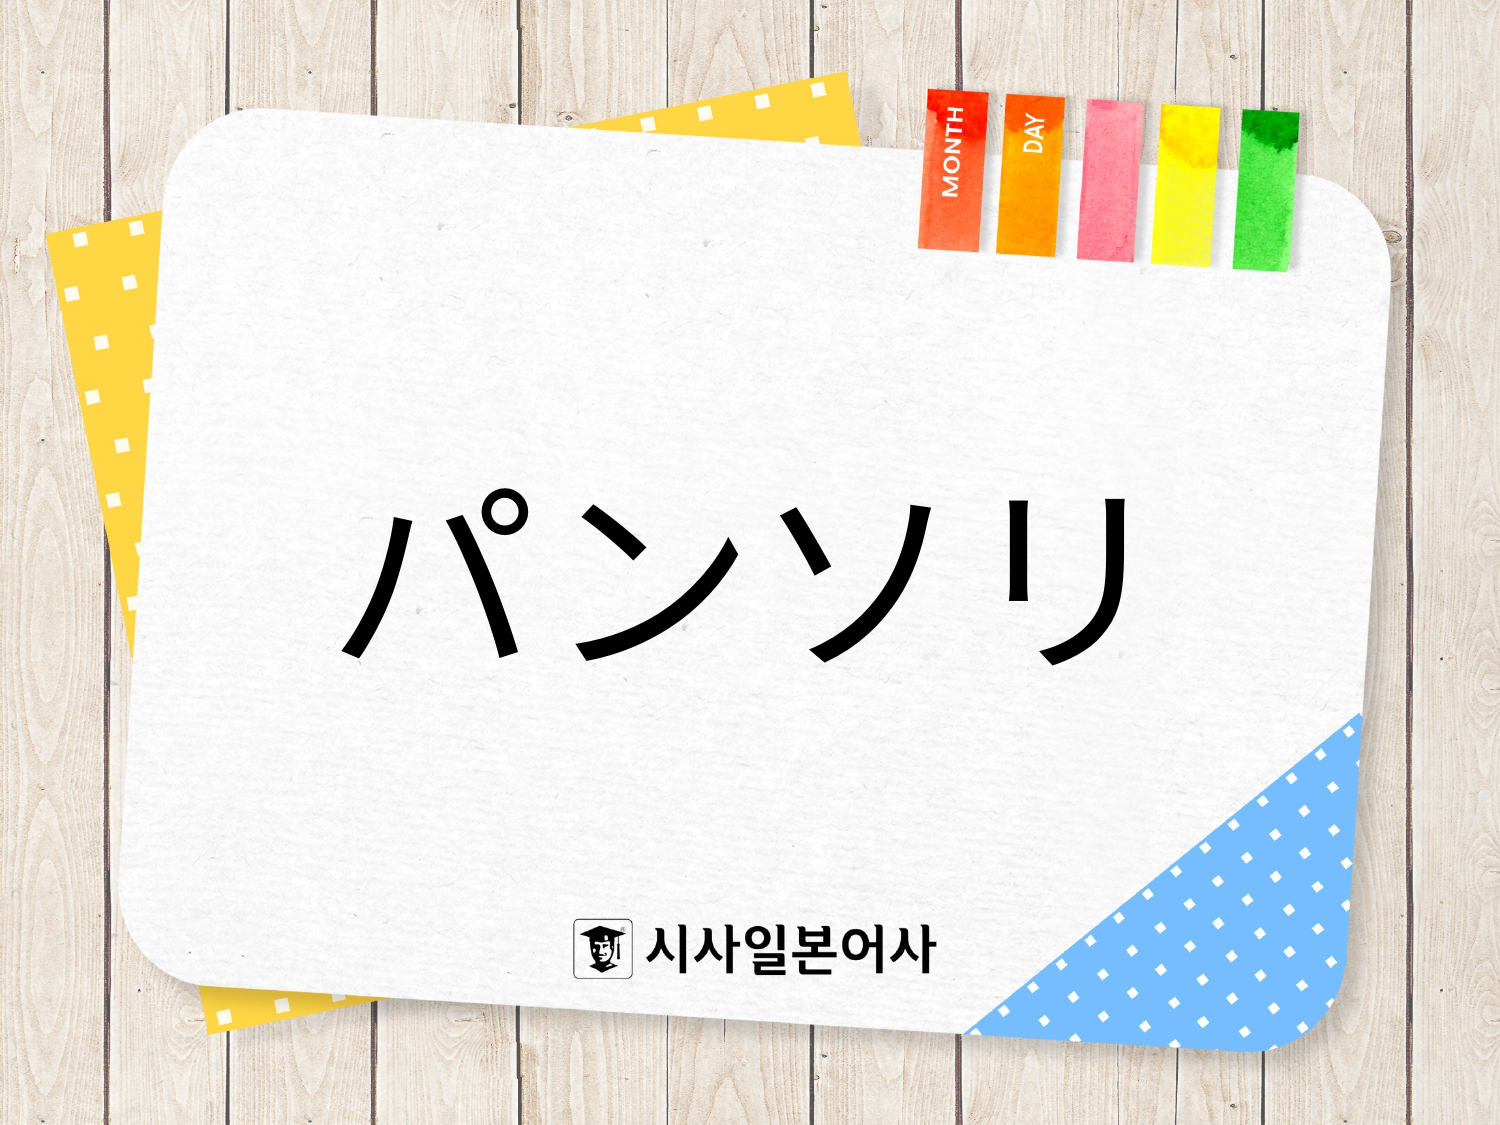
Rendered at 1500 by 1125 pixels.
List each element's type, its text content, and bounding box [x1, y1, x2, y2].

title パンソリ [75, 338, 1425, 811]
picture [0, 0, 1500, 1125]
